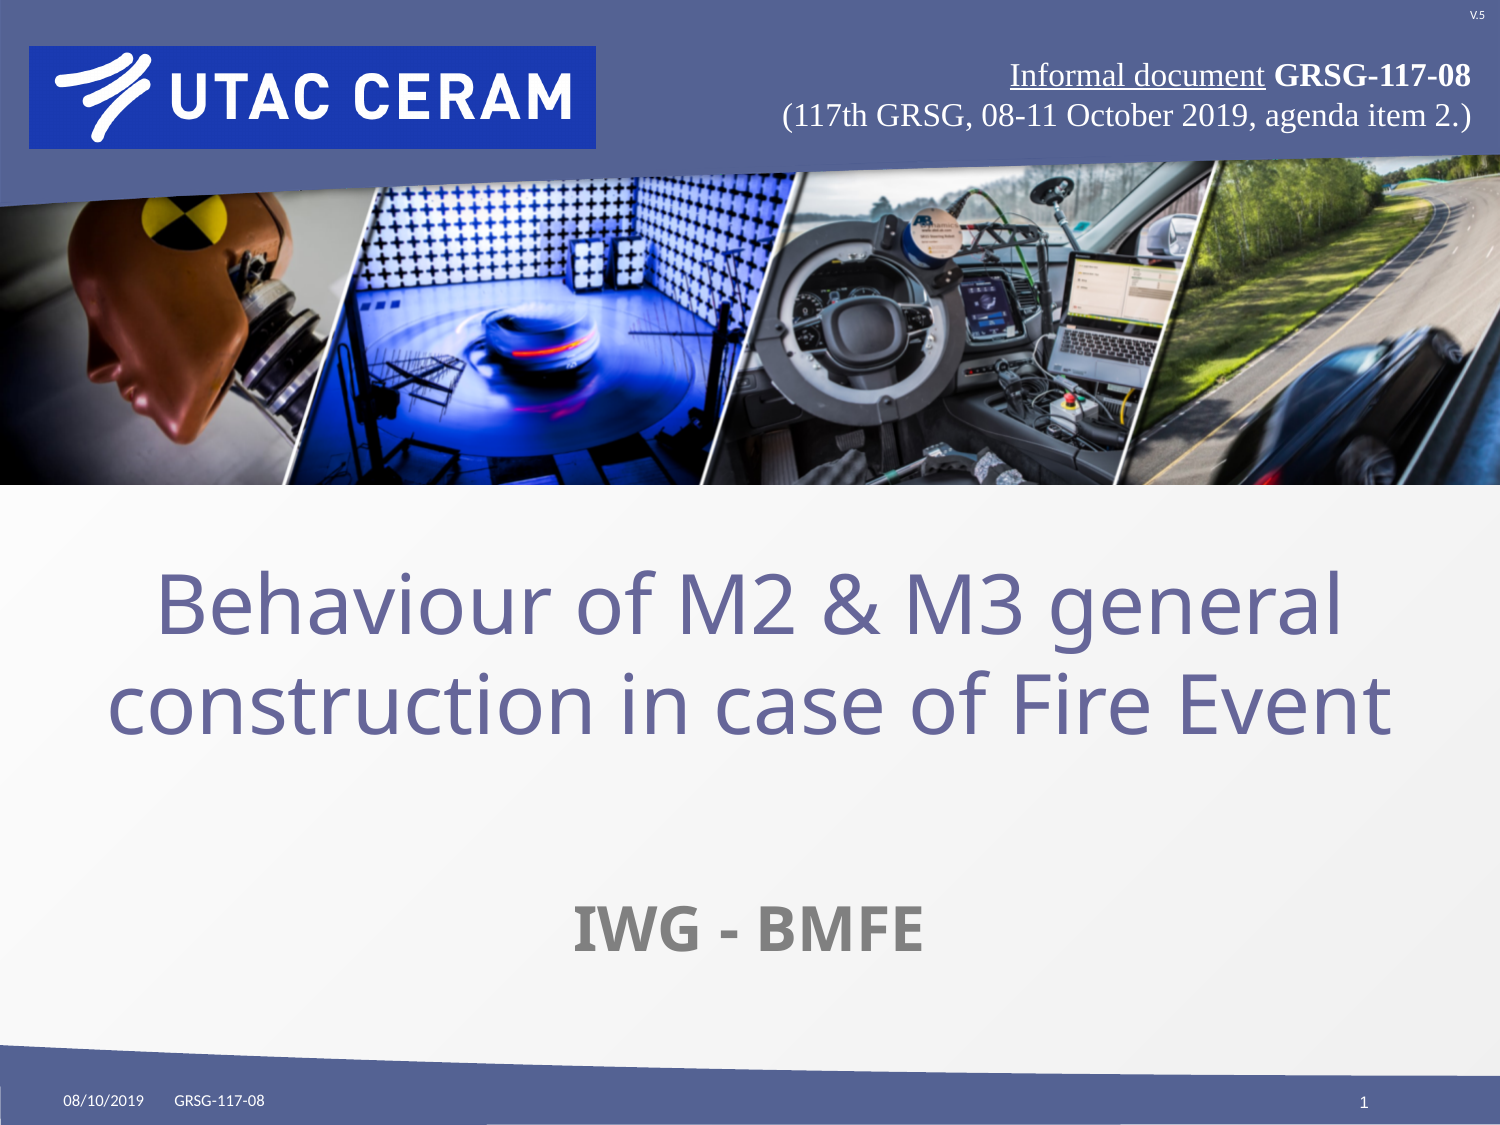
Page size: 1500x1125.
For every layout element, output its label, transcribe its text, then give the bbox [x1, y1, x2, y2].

footer GRSG-117-08 [159, 1069, 999, 1125]
text_box Informal document GRSG-117-08 (117th GRSG, 08-11 October 2019, agenda item 2.) [590, 47, 1475, 179]
title Behaviour of M2 & M3 general construction in case of Fire Event [41, 597, 1459, 705]
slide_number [0, 1069, 159, 1125]
picture [0, 0, 1500, 485]
subtitle IWG - BMFE [88, 881, 1412, 953]
